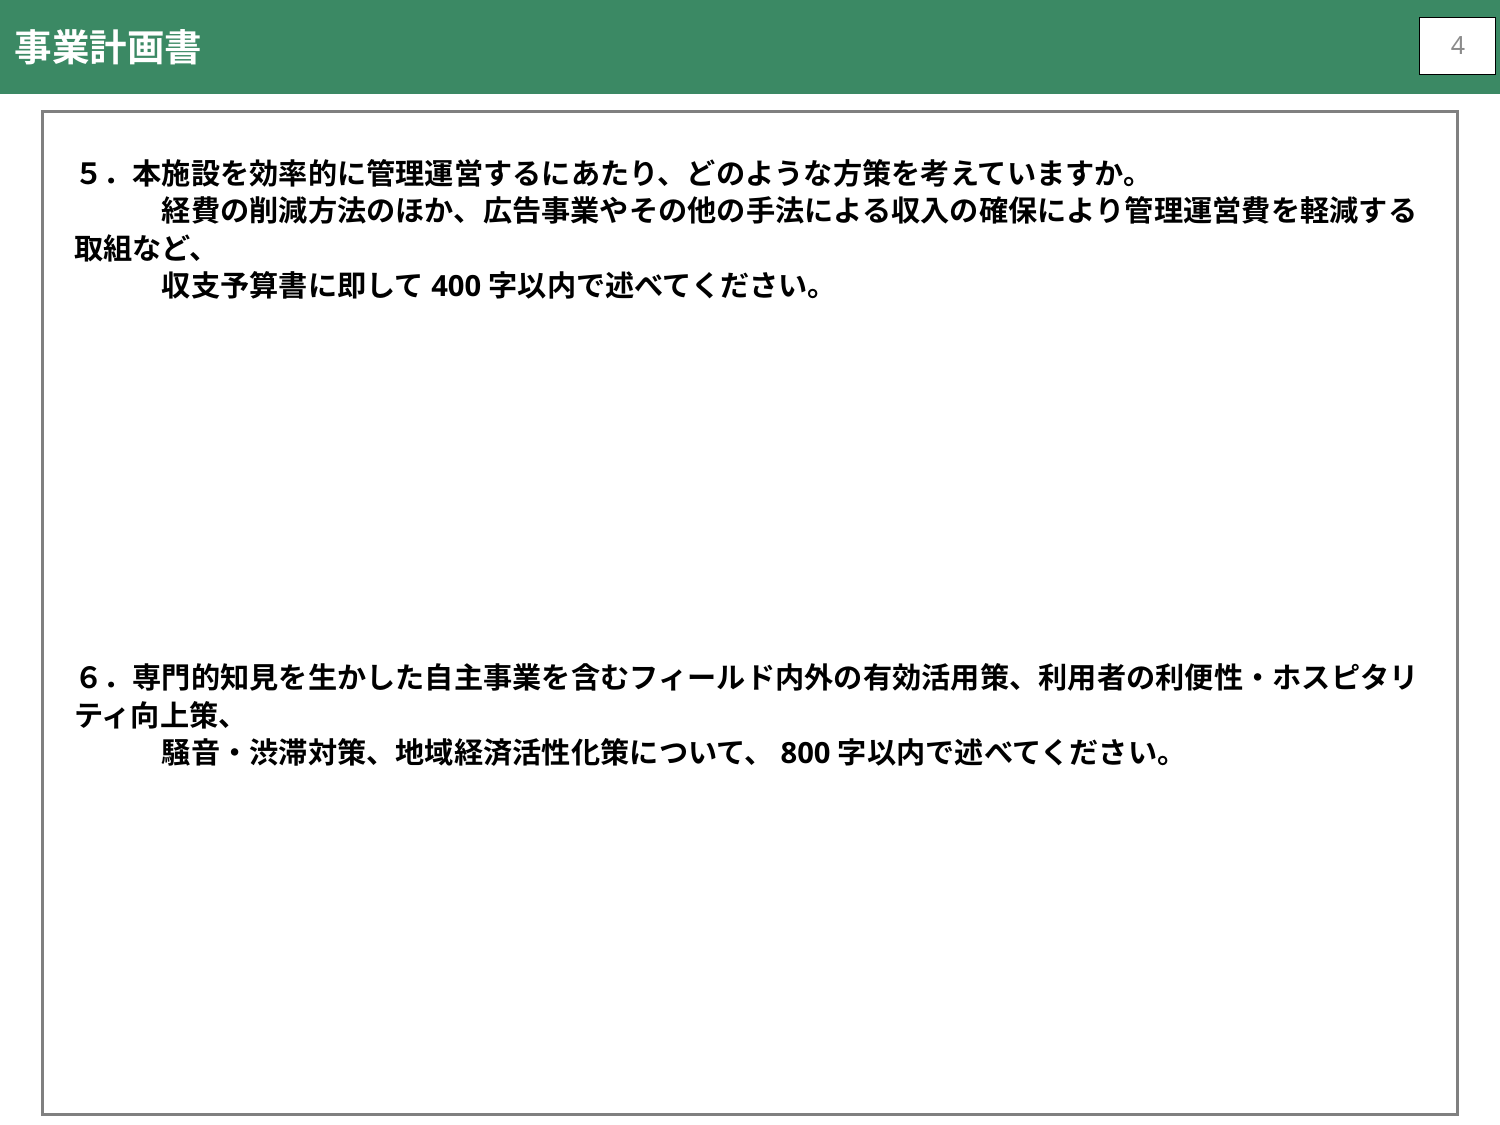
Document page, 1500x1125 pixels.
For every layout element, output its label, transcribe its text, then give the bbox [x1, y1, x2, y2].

text_box ５．本施設を効率的に管理運営するにあたり、どのような方策を考えていますか。 経費の削減方法のほか、広告事業やその他の手法による収入の確保により管理運営費を軽減する取組など、 収支予算書に即して400字以内で述べてください。 [59, 145, 1441, 535]
text_box [42, 111, 1458, 1115]
text_box 事業計画書 [0, 0, 1500, 94]
slide_number 4 [1419, 17, 1496, 75]
text_box ６．専門的知見を生かした自主事業を含むフィールド内外の有効活用策、利用者の利便性・ホスピタリティ向上策、 騒音・渋滞対策、地域経済活性化策について、800字以内で述べてください。 [59, 649, 1441, 1002]
